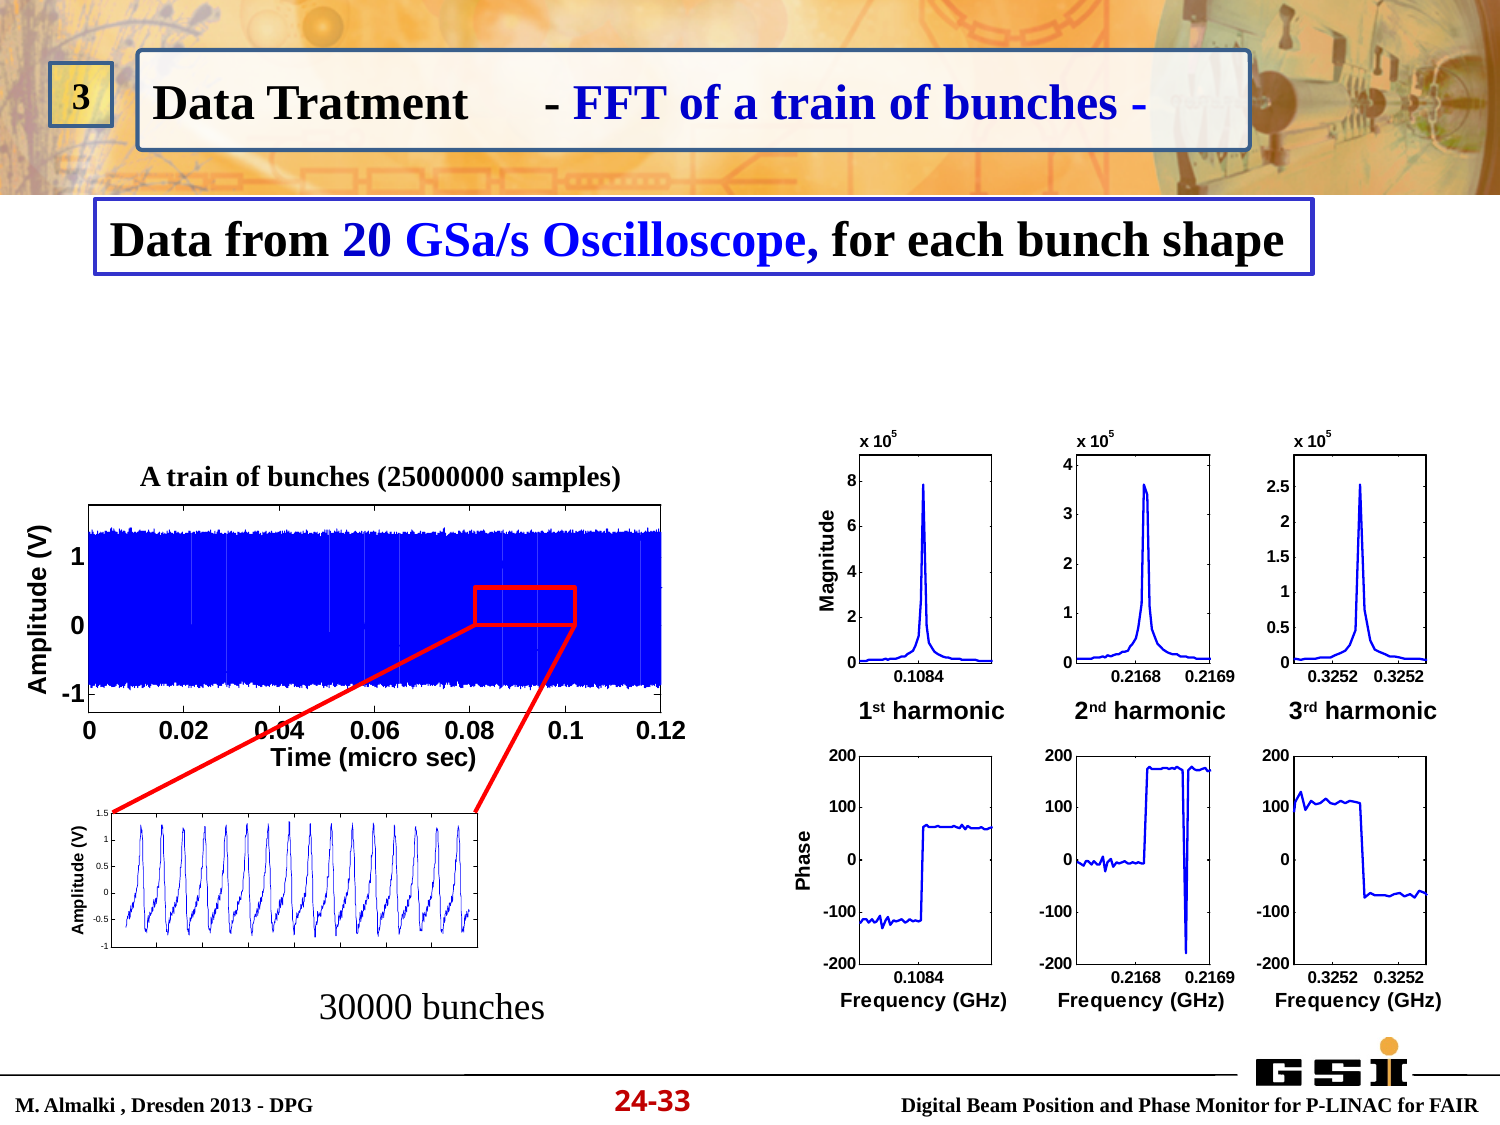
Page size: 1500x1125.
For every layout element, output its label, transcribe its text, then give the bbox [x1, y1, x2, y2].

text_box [112, 624, 473, 813]
picture [49, 799, 524, 951]
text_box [474, 624, 576, 813]
picture [0, 401, 1500, 1038]
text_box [0, 0, 1500, 498]
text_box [0, 795, 1500, 1086]
text_box M. Almalki , Dresden 2013 - DPG Digital Beam Position and Phase Monitor for P-LINAC for FAIR [0, 1092, 1494, 1125]
